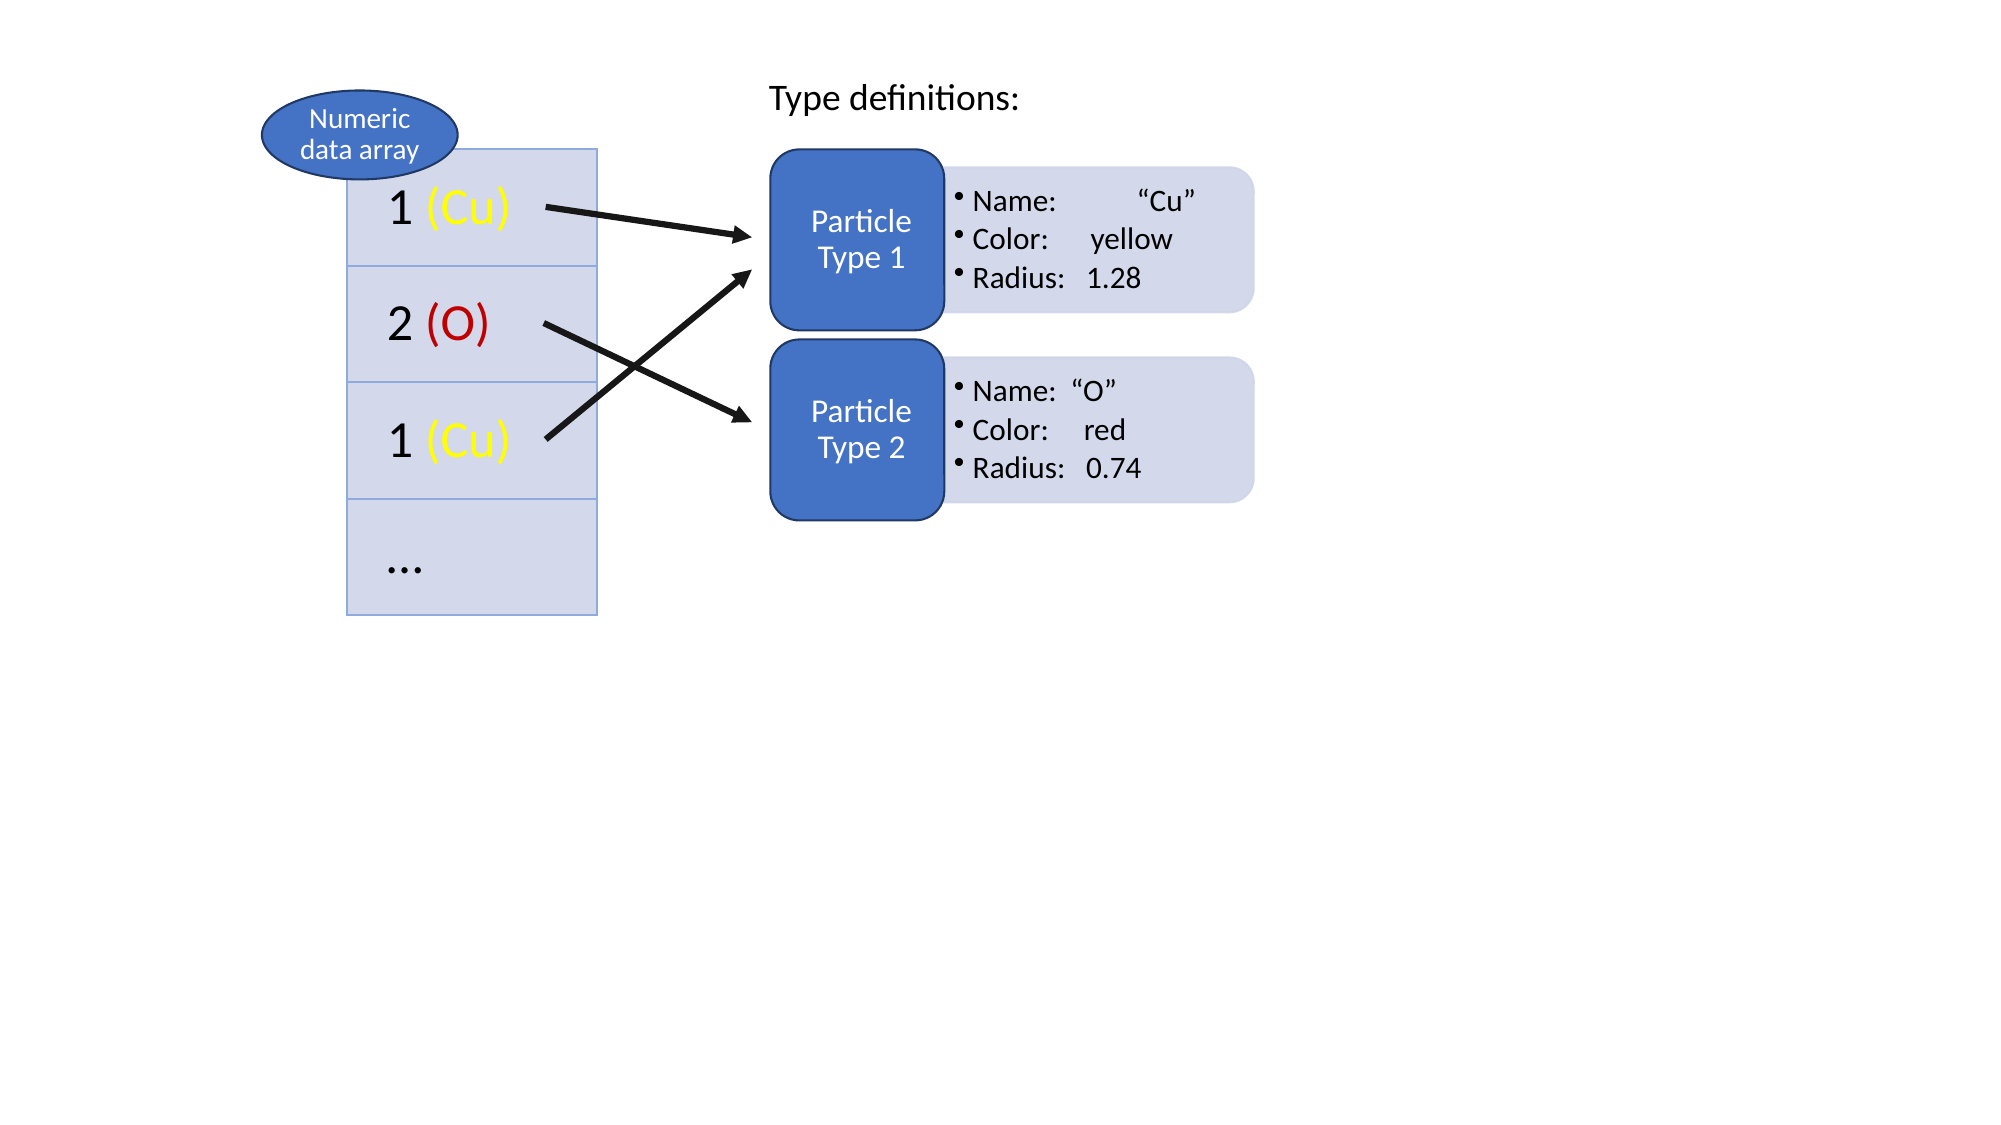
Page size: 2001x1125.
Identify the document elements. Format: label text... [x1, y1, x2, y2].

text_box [545, 206, 752, 238]
text_box Type definitions: [753, 65, 1036, 125]
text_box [121, 90, 711, 616]
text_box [545, 269, 752, 440]
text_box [770, 149, 1254, 521]
